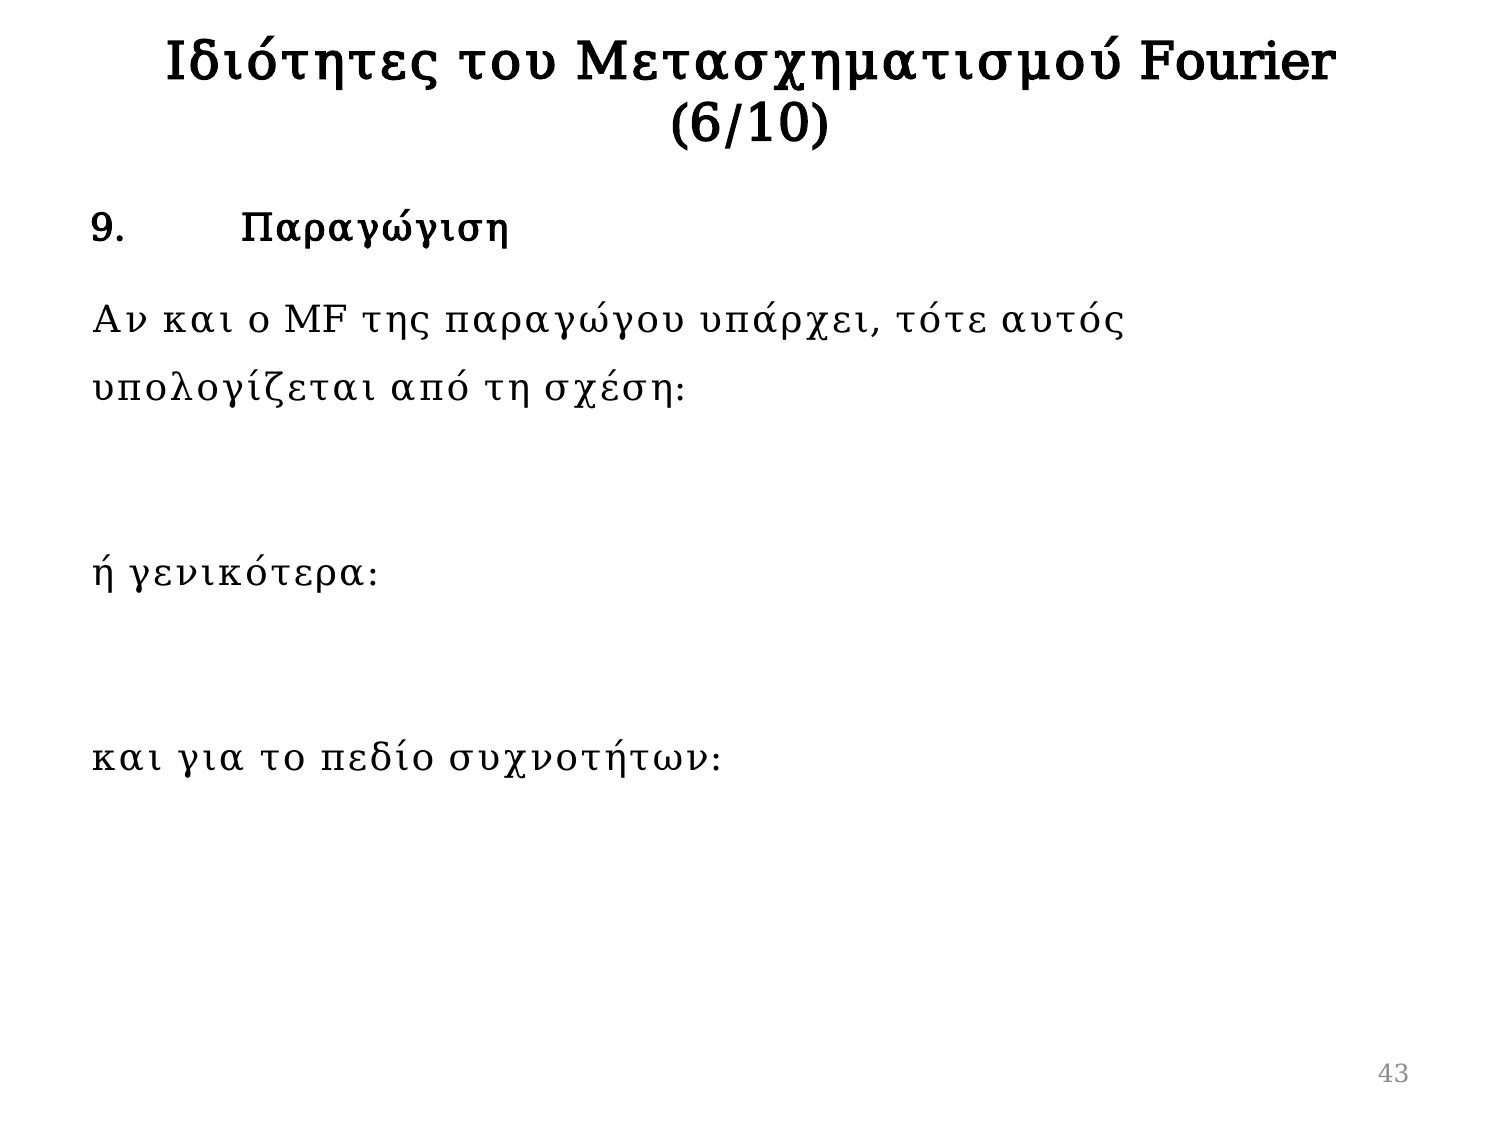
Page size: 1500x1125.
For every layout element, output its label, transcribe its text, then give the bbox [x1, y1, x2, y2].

title Ιδιότητες του Μετασχηματισμού Fourier (6/10) [75, 19, 1425, 159]
slide_number 43 [1222, 1042, 1425, 1103]
